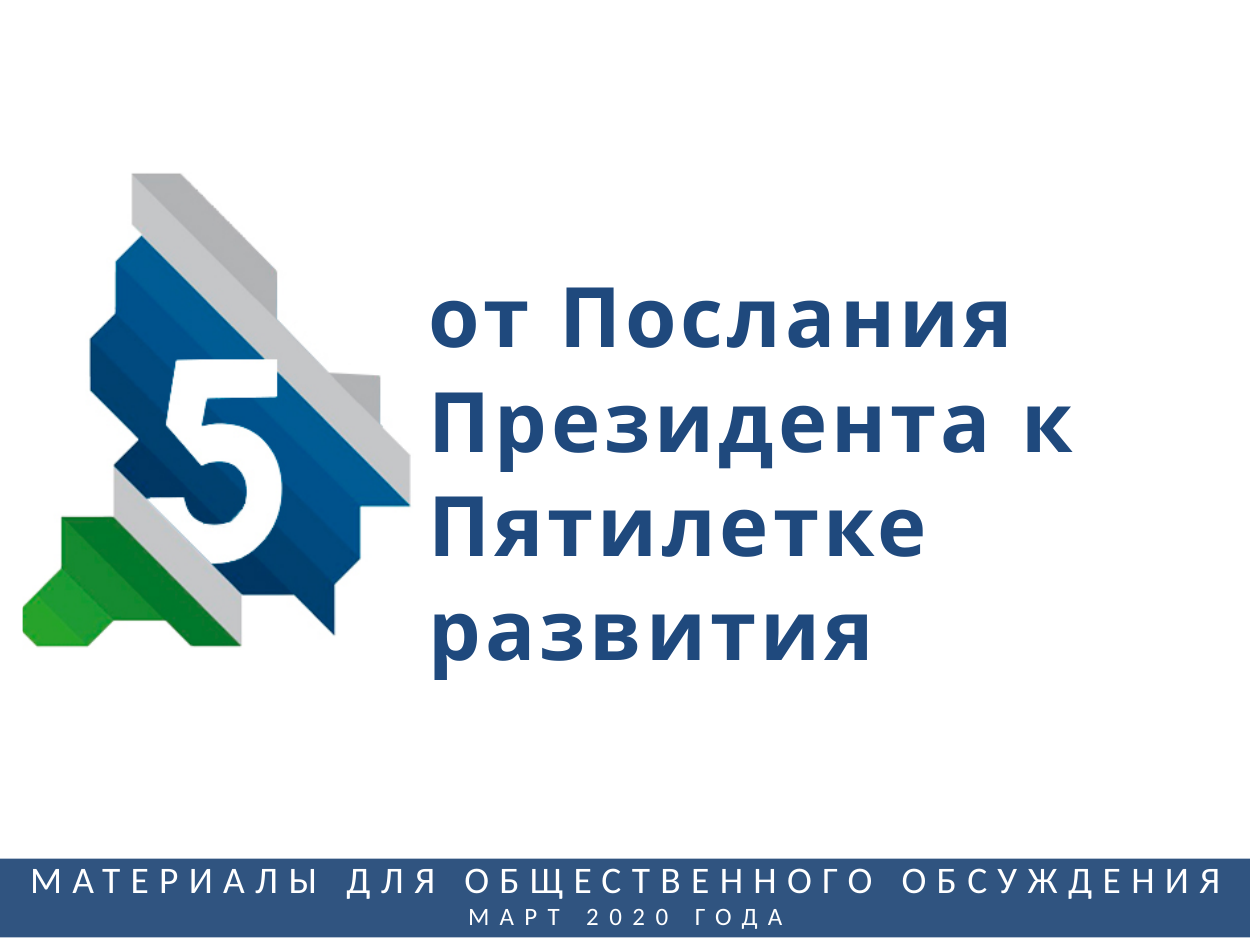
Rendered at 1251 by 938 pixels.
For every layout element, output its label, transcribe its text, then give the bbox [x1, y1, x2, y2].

picture [22, 130, 425, 707]
text_box от Послания Президента к Пятилетке развития [430, 253, 1250, 685]
text_box МАТЕРИАЛЫ ДЛЯ ОБЩЕСТВЕННОГО ОБСУЖДЕНИЯ МАРТ 2020 ГОДА [0, 856, 1250, 938]
